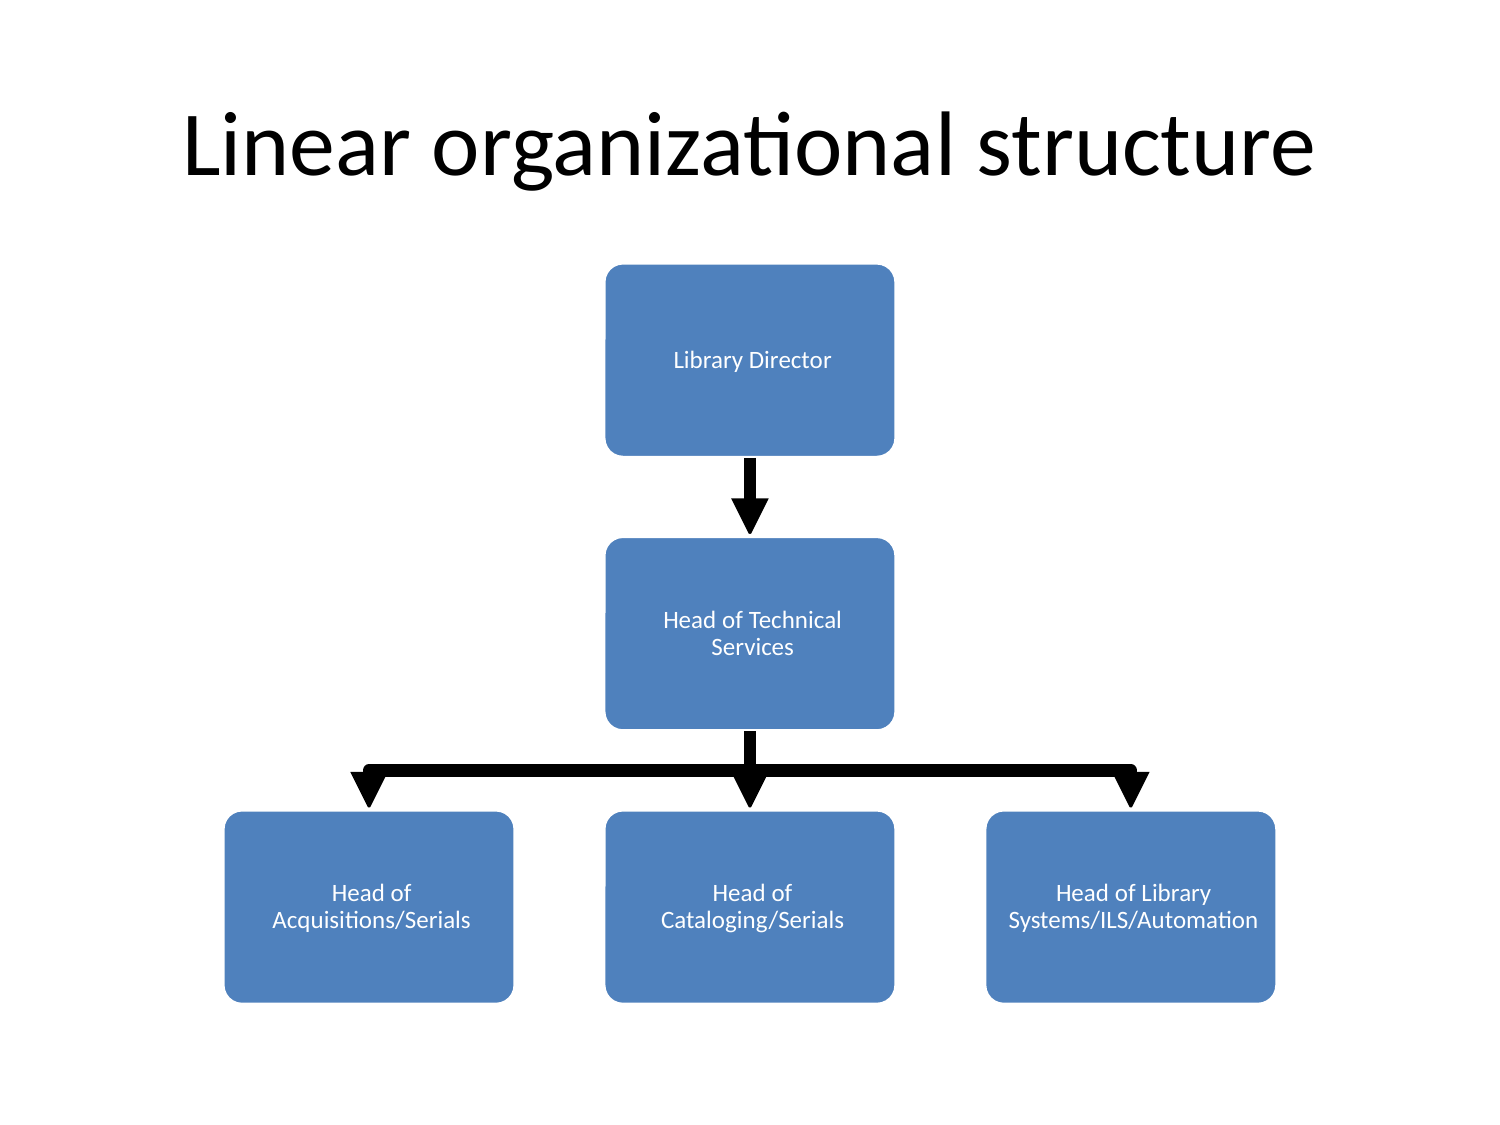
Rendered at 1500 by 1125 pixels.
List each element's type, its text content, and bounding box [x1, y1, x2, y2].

title Linear organizational structure [75, 45, 1425, 233]
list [74, 262, 1426, 1006]
